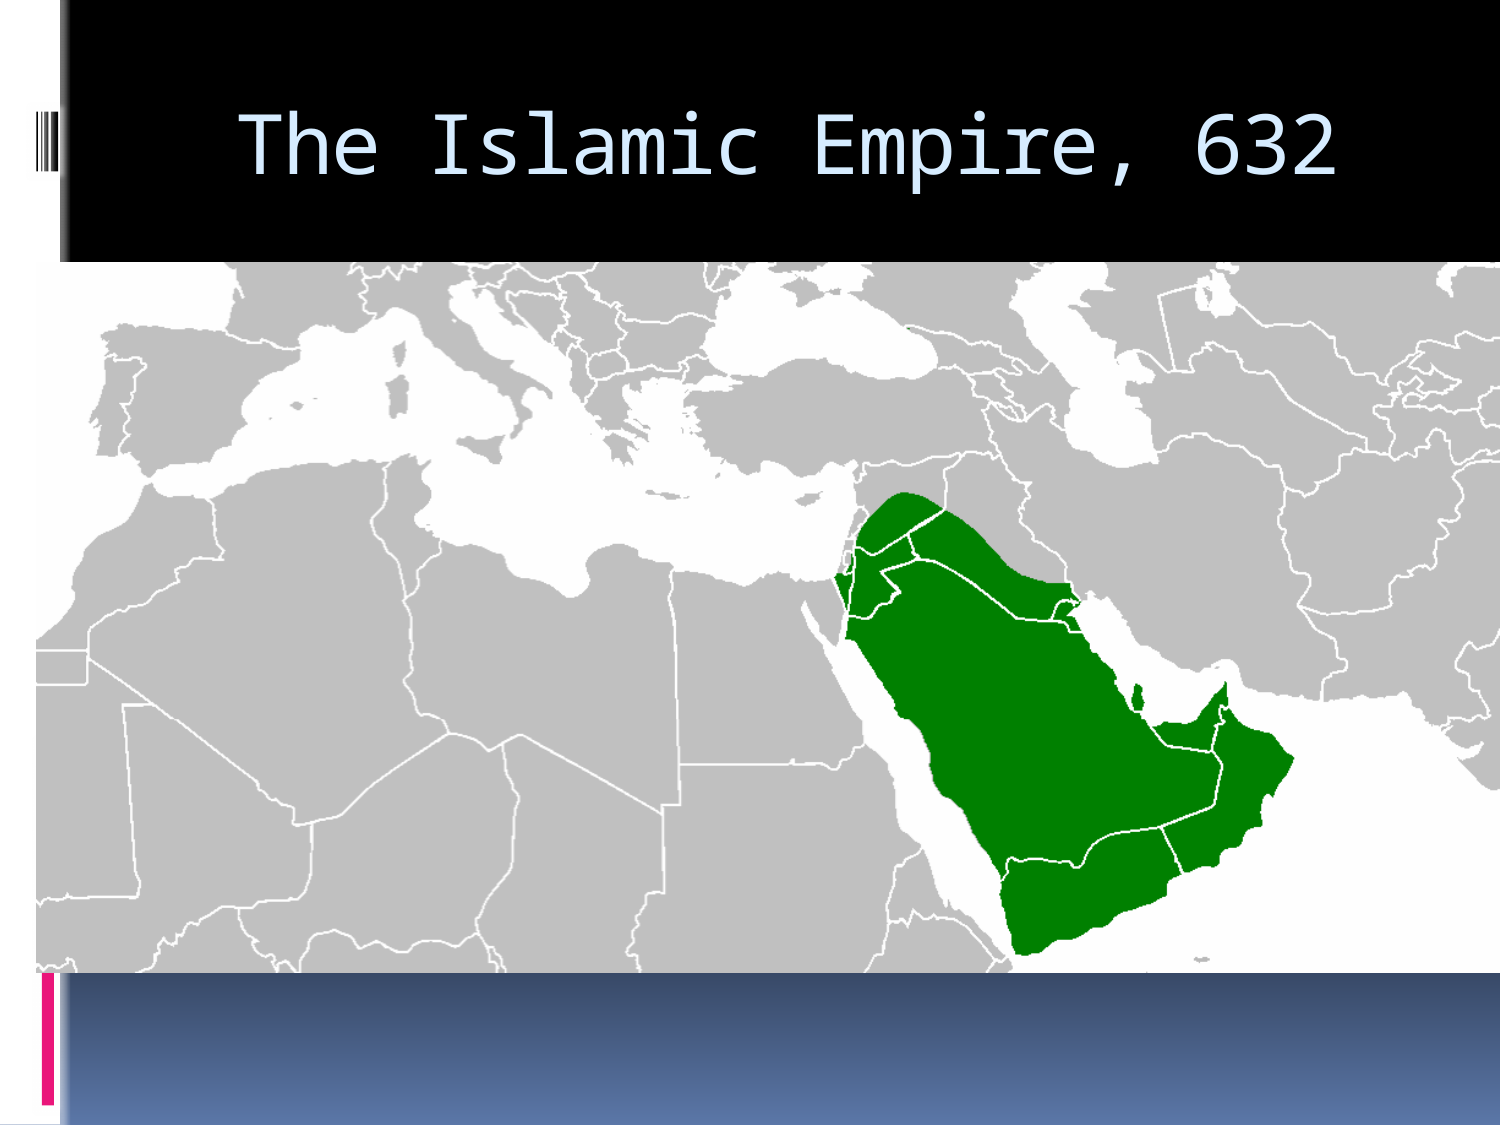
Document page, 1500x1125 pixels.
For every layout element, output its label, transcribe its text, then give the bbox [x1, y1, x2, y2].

title The Islamic Empire, 632 [150, 83, 1425, 234]
picture [35, 262, 1500, 973]
